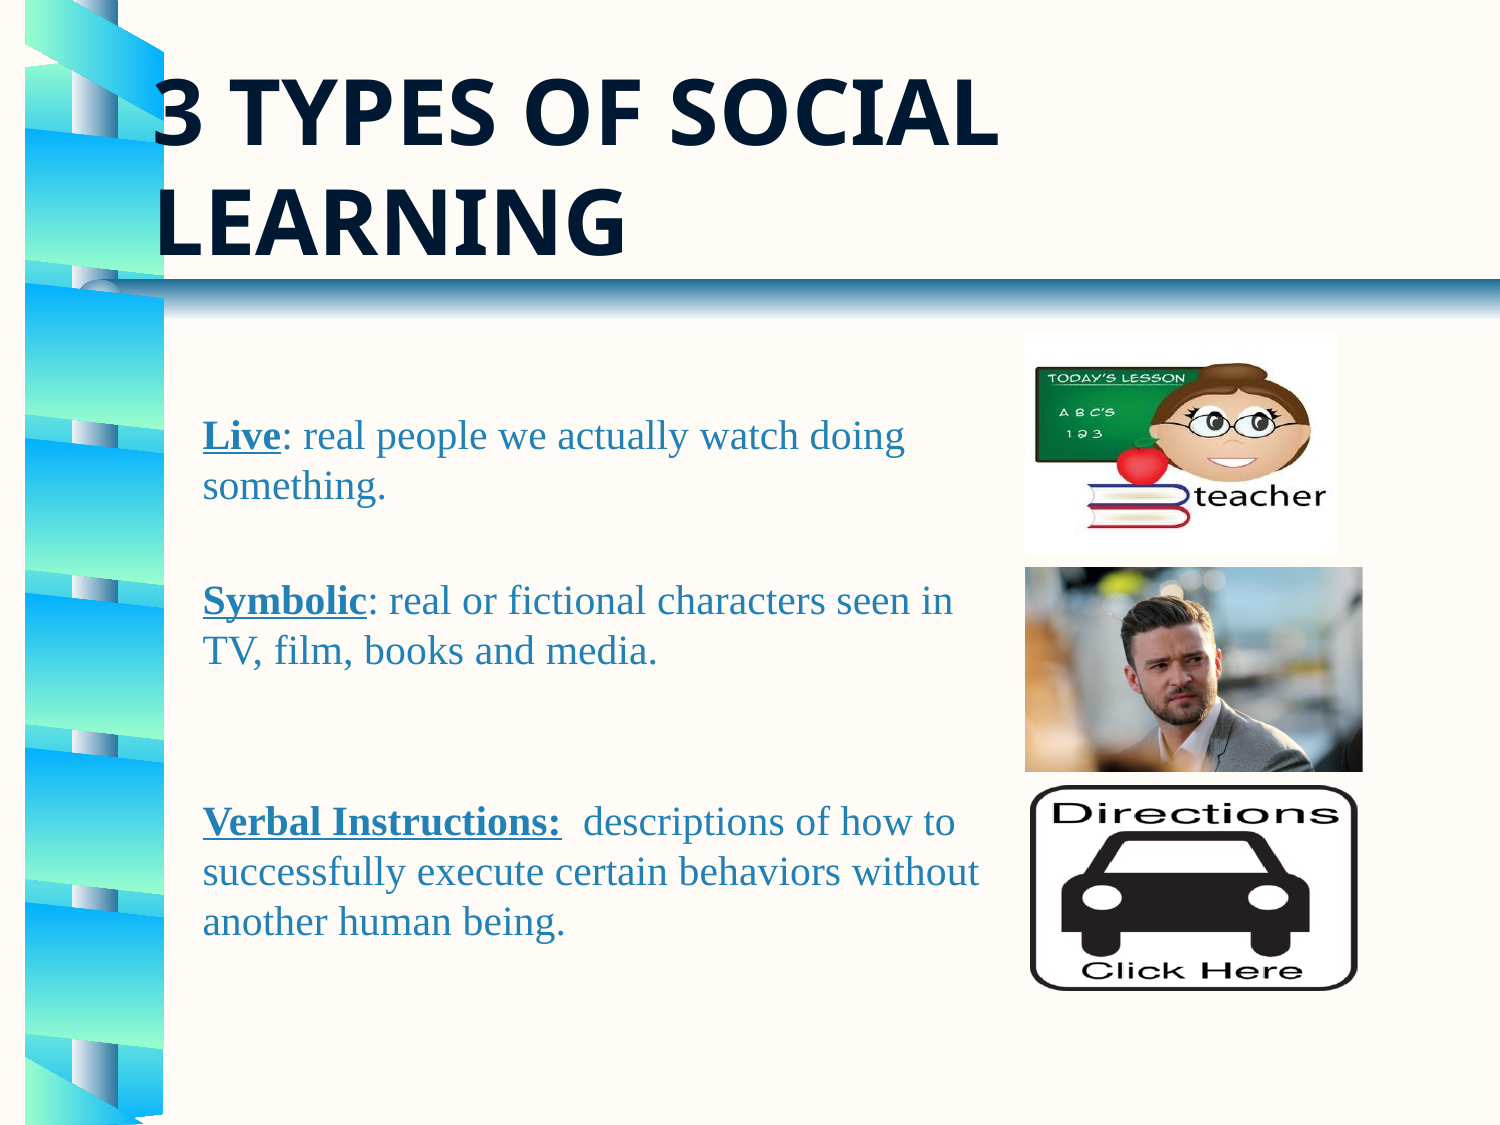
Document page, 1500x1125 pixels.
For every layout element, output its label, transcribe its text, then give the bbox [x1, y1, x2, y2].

title 3 types of Social Learning [137, 61, 1338, 282]
text_box [1025, 333, 1338, 554]
text_box [1030, 785, 1358, 991]
list Live: real people we actually watch doing something. Symbolic: real or fictional characters seen in TV, film, books and media. Verbal Instructions: descriptions of how to successfully execute certain behaviors without another human being. [187, 299, 1500, 1050]
text_box [1025, 567, 1363, 772]
